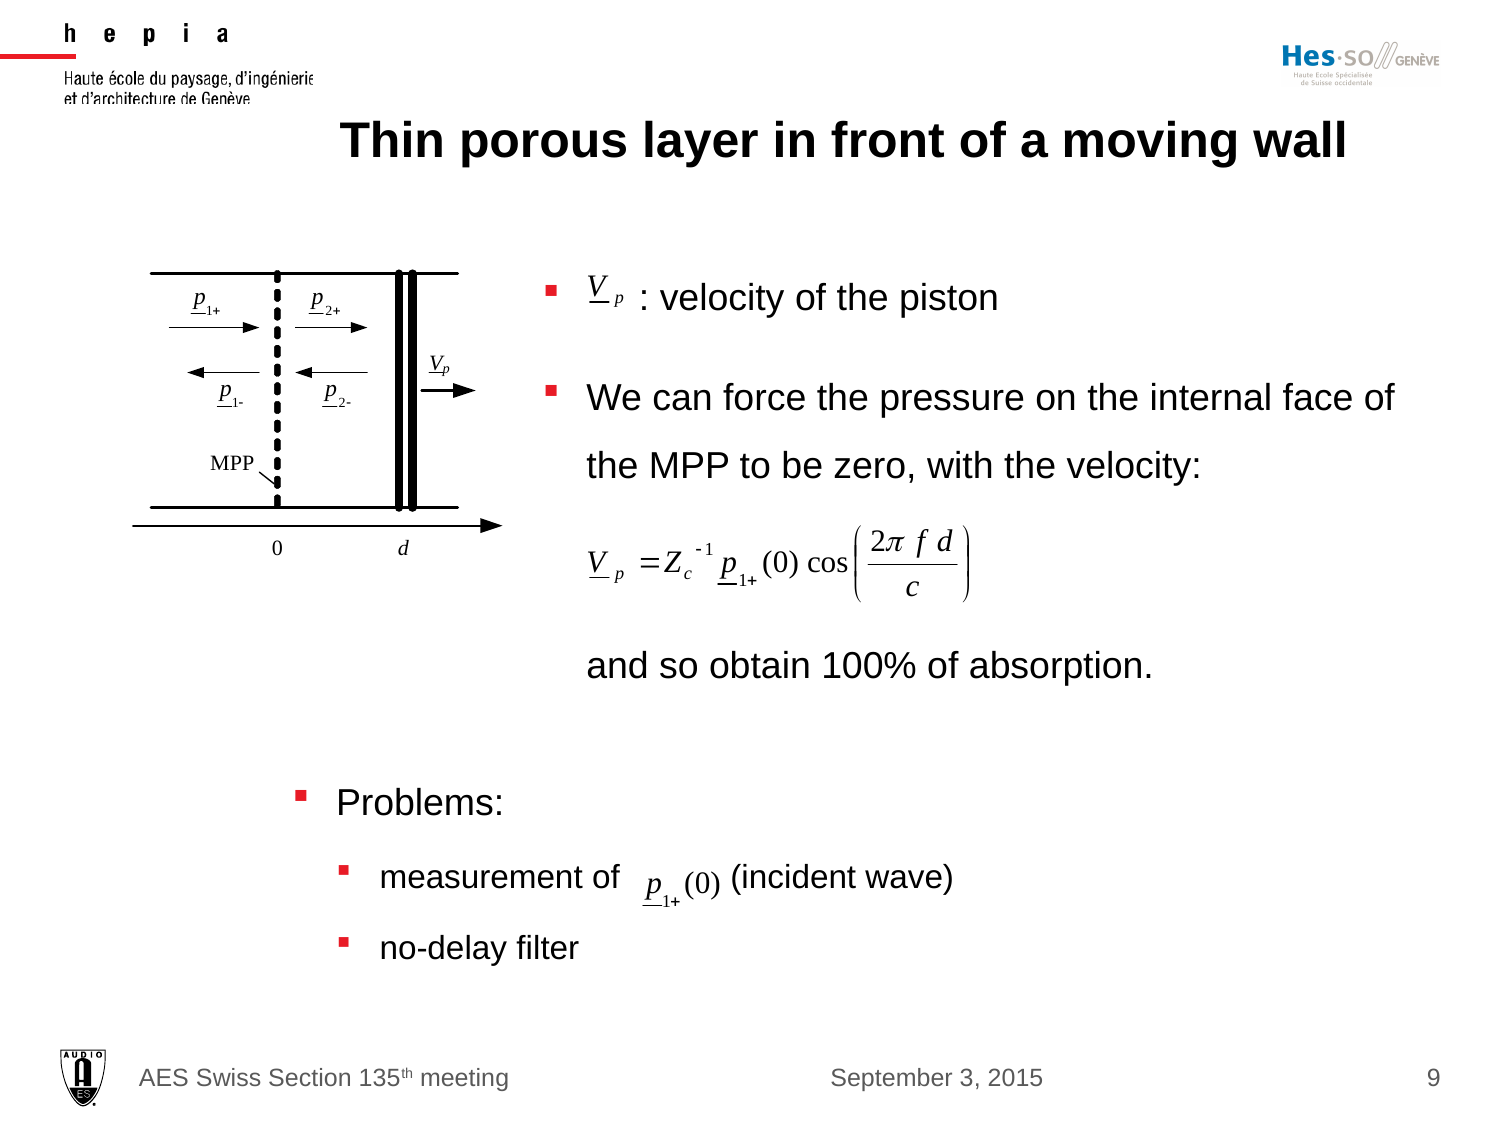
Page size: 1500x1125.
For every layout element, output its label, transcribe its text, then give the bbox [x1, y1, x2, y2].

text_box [584, 264, 630, 315]
slide_number 9 [1352, 1050, 1441, 1103]
footer AES Swiss Section 135th meeting [123, 1050, 538, 1103]
picture [129, 266, 506, 565]
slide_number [549, 1050, 1341, 1103]
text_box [637, 861, 727, 915]
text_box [584, 519, 979, 609]
list : velocity of the piston We can force the pressure on the internal face of the MPP to be zero, with the velocity: and so obtain 100% of absorption. Problems: measurement of (incident wave) no-delay filter [277, 243, 1441, 1038]
picture [1281, 40, 1441, 87]
list Thin porous layer in front of a moving wall [324, 99, 1441, 264]
